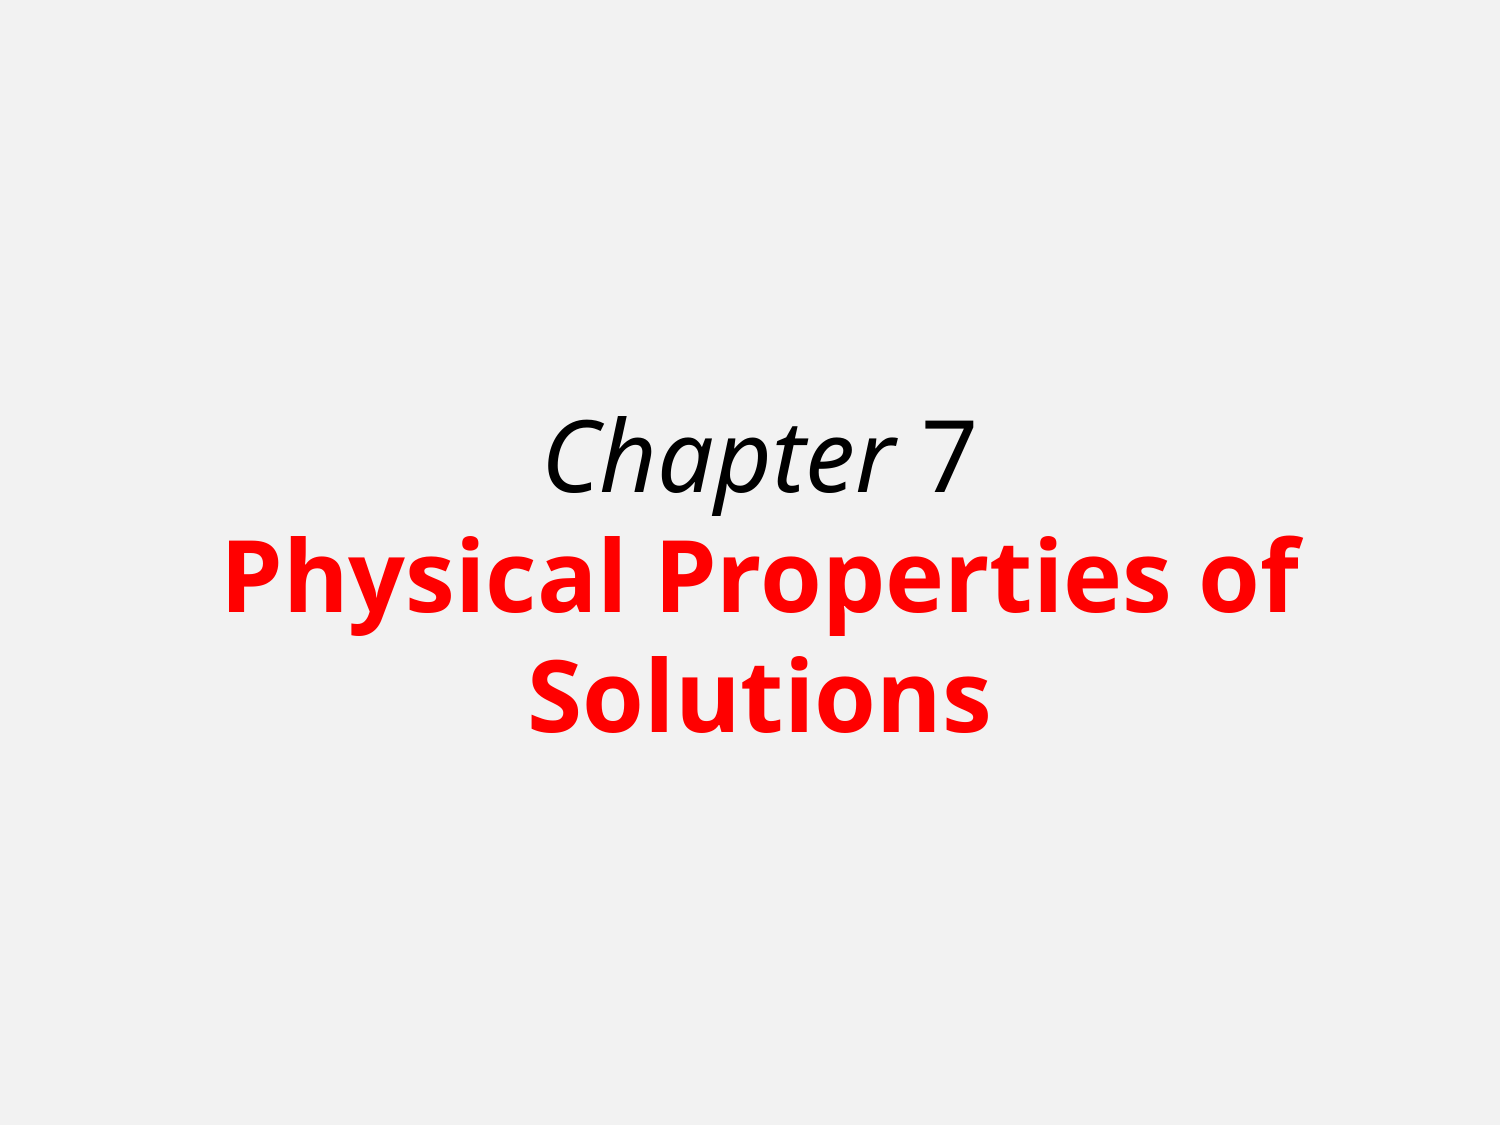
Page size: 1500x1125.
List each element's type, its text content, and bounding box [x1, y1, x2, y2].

text_box Chapter 7 Physical Properties of Solutions [88, 324, 1432, 760]
